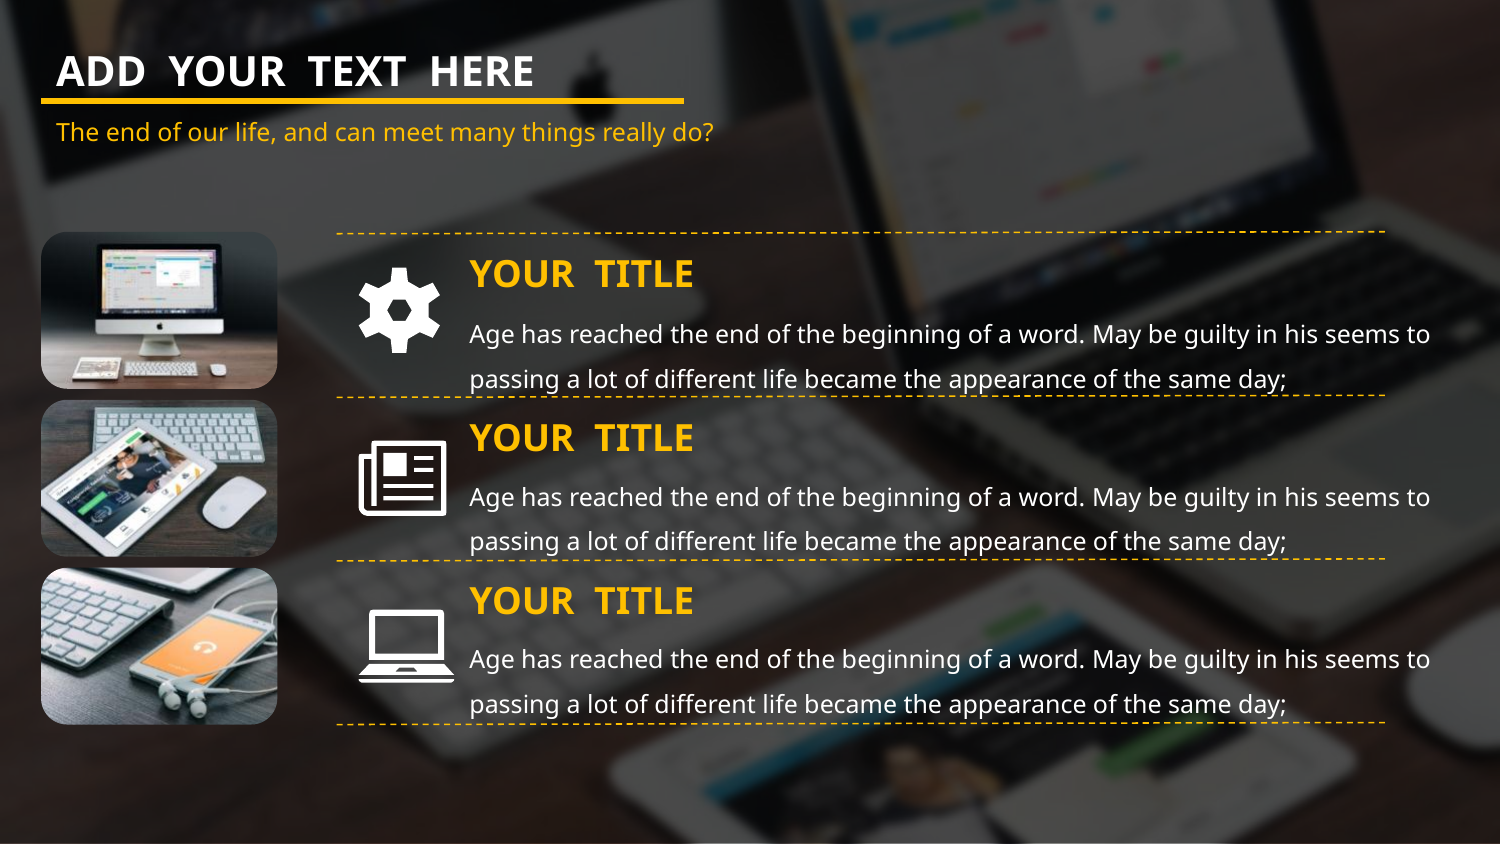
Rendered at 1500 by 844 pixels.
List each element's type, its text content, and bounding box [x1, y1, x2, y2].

text_box YOUR TITLE [454, 243, 765, 296]
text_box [358, 440, 447, 516]
text_box YOUR TITLE [454, 569, 765, 621]
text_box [358, 609, 455, 683]
text_box Age has reached the end of the beginning of a word. May be guilty in his seems to passing a lot of different life became the appearance of the same day; [454, 621, 1459, 726]
text_box Age has reached the end of the beginning of a word. May be guilty in his seems to passing a lot of different life became the appearance of the same day; [454, 296, 1459, 401]
text_box YOUR TITLE [454, 407, 765, 458]
text_box [358, 267, 440, 353]
text_box Age has reached the end of the beginning of a word. May be guilty in his seems to passing a lot of different life became the appearance of the same day; [454, 458, 1459, 564]
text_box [336, 558, 1386, 562]
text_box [41, 12, 751, 149]
picture [0, 0, 1500, 844]
